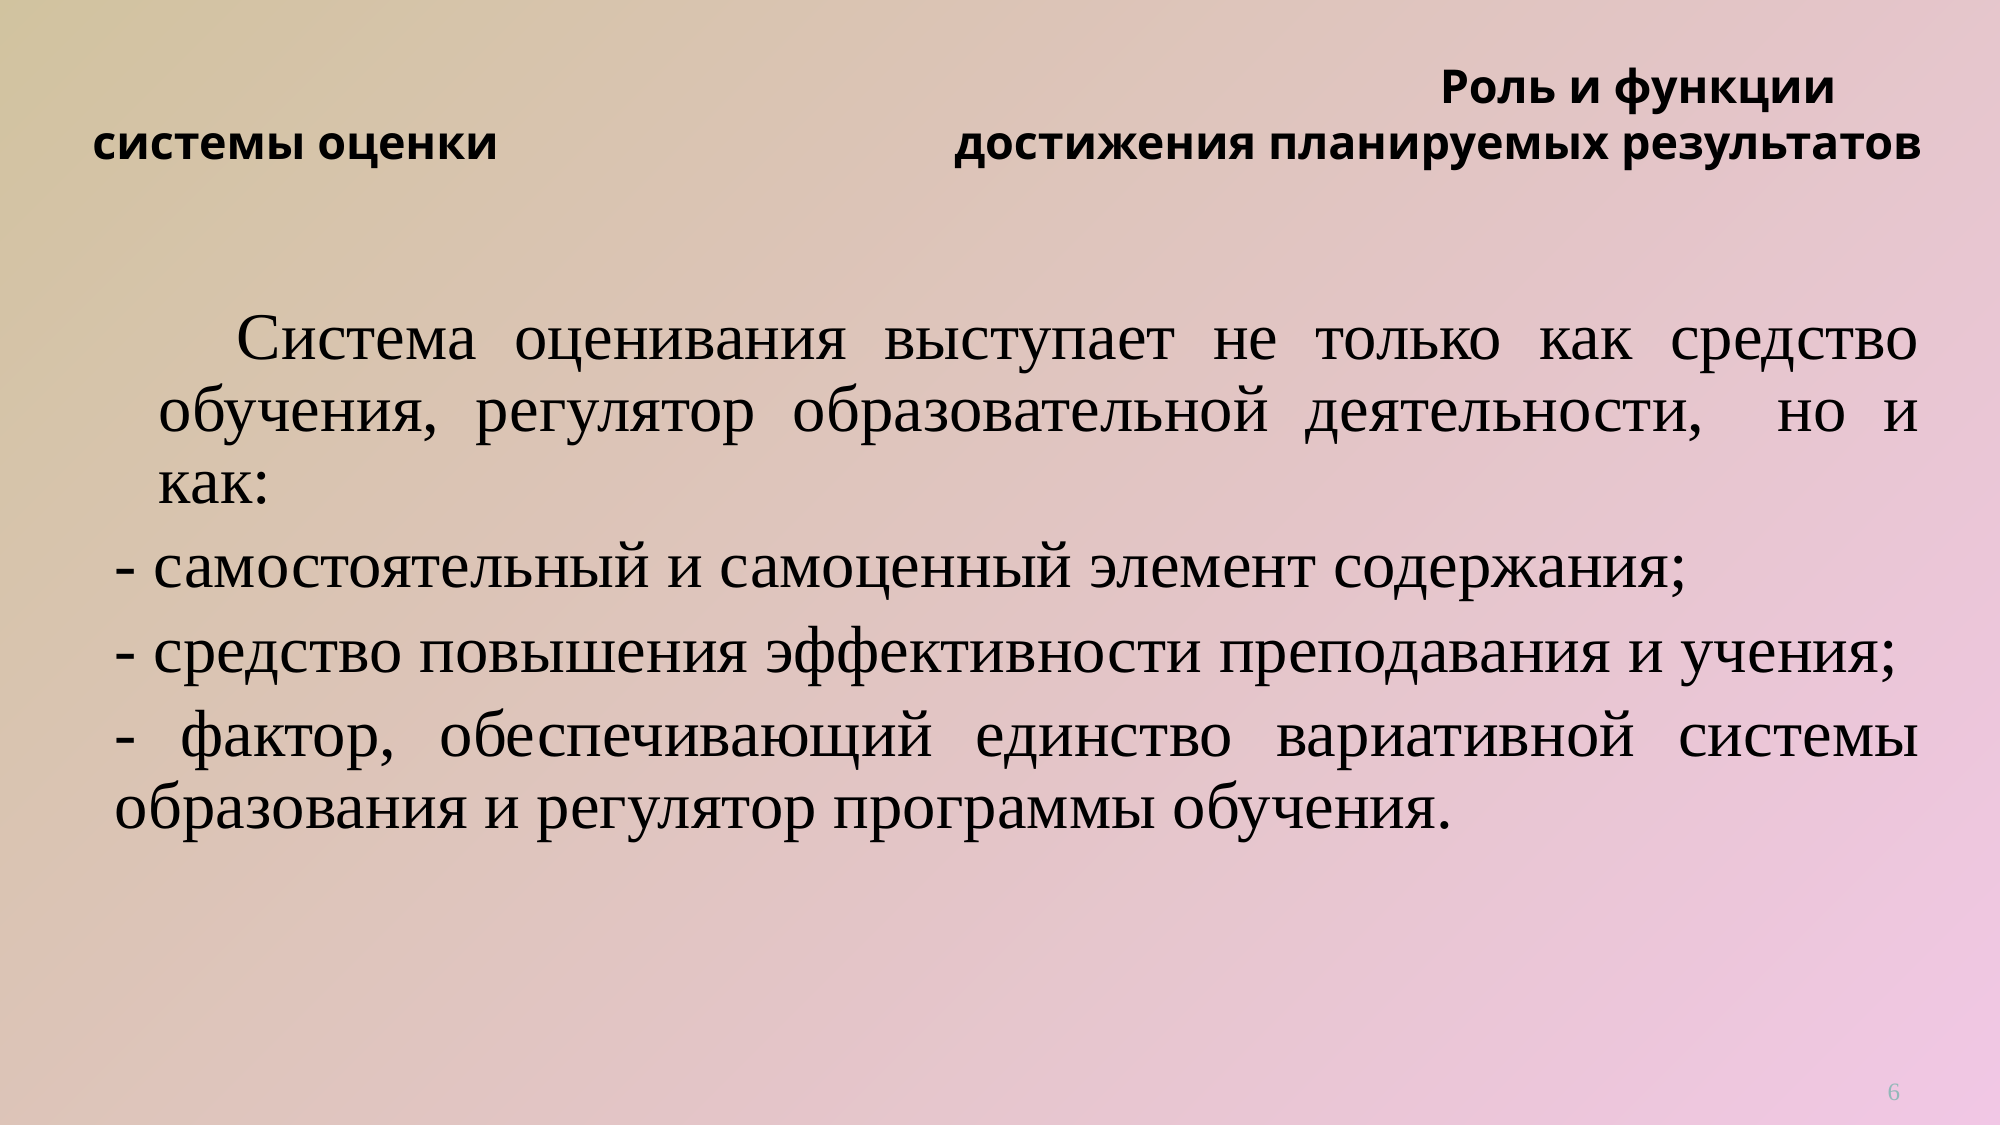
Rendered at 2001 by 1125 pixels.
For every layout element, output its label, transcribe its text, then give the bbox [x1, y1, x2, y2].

slide_number 6 [1733, 1052, 1900, 1113]
title Роль и функции системы оценки достижения планируемых результатов [56, 46, 1960, 235]
list Система оценивания выступает не только как средство обучения, регулятор образовательной деятельности, но и как: - самостоятельный и самоценный элемент содержания; - средство повышения эффективности преподавания и учения; - фактор, обеспечивающий единство вариативной системы образования и регулятор программы обучения. [99, 294, 1937, 1067]
